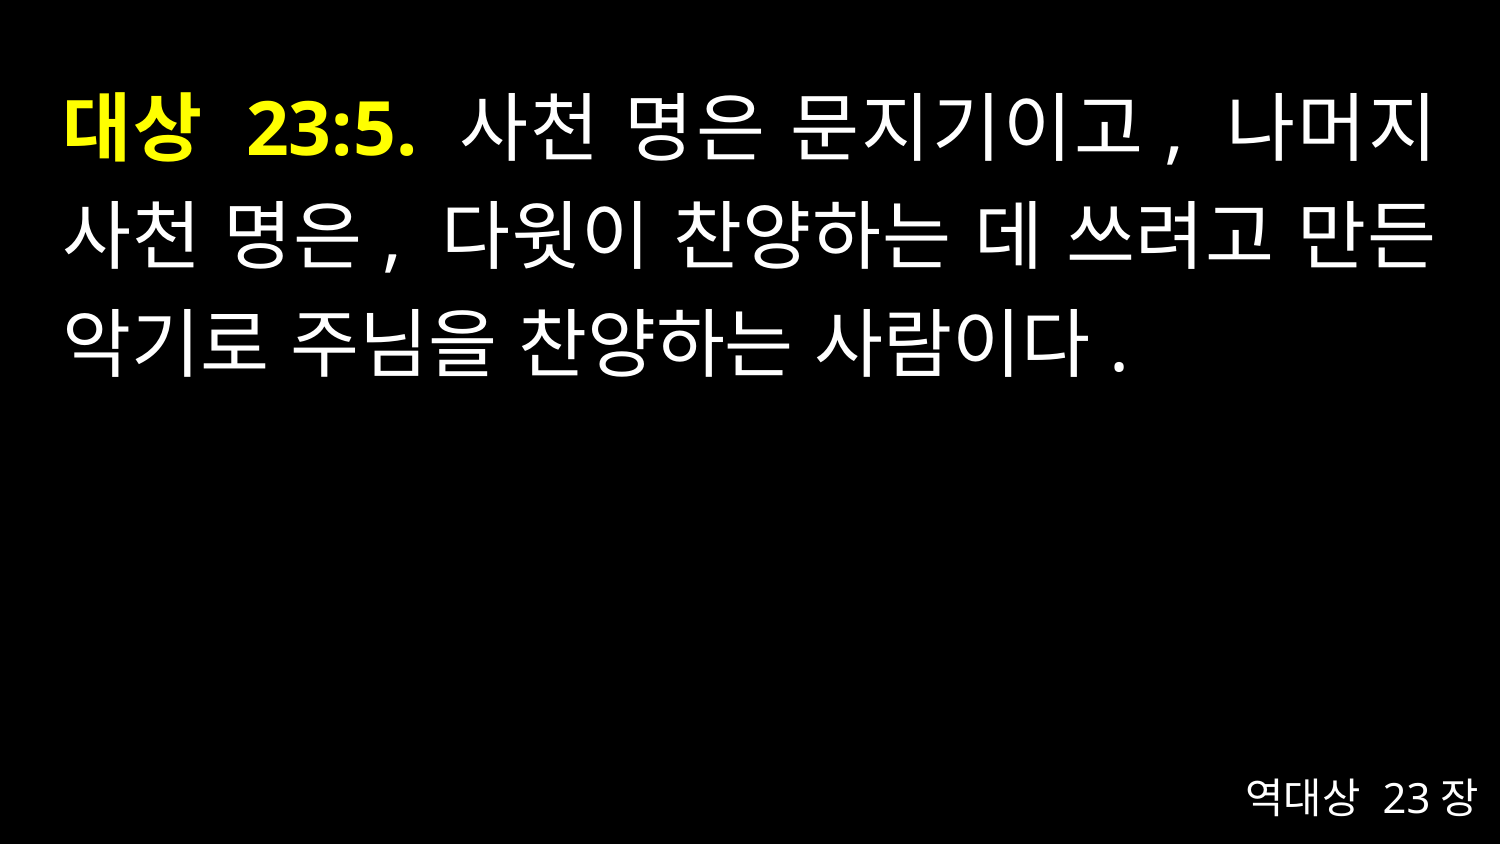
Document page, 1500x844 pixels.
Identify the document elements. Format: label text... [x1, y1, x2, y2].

title 대상 23:5. 사천 명은 문지기이고, 나머지 사천 명은, 다윗이 찬양하는 데 쓰려고 만든 악기로 주님을 찬양하는 사람이다. [0, 0, 1500, 844]
subtitle 역대상 23장 [916, 770, 1500, 844]
